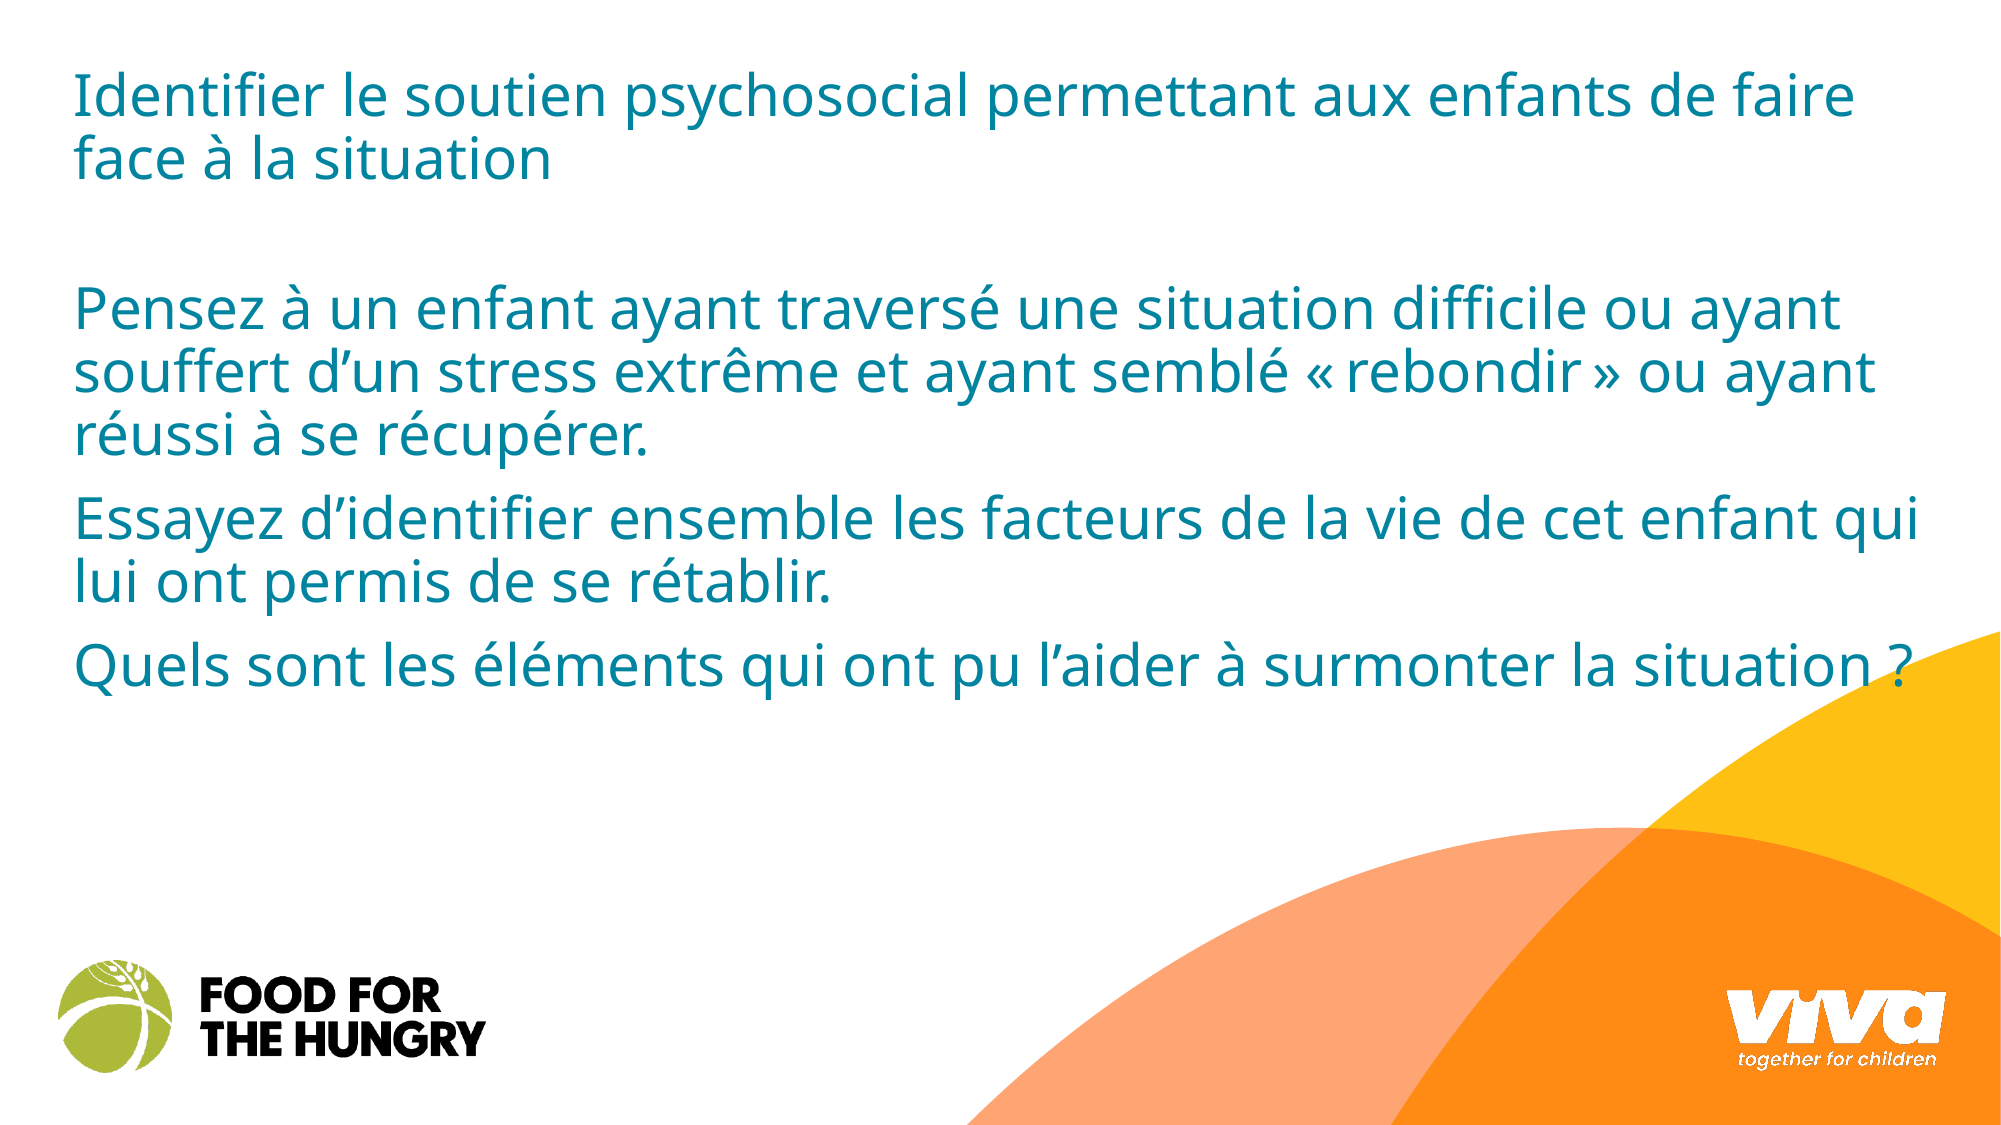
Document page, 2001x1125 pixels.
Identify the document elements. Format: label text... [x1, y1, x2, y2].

list Identifier le soutien psychosocial permettant aux enfants de faire face à la situation [59, 59, 1942, 272]
list Pensez à un enfant ayant traversé une situation difficile ou ayant souffert d’un stress extrême et ayant semblé « rebondir » ou ayant réussi à se récupérer. Essayez d’identifier ensemble les facteurs de la vie de cet enfant qui lui ont permis de se rétablir. Quels sont les éléments qui ont pu l’aider à surmonter la situation ? [58, 271, 1941, 937]
picture [58, 960, 486, 1073]
picture [1672, 936, 2000, 1125]
